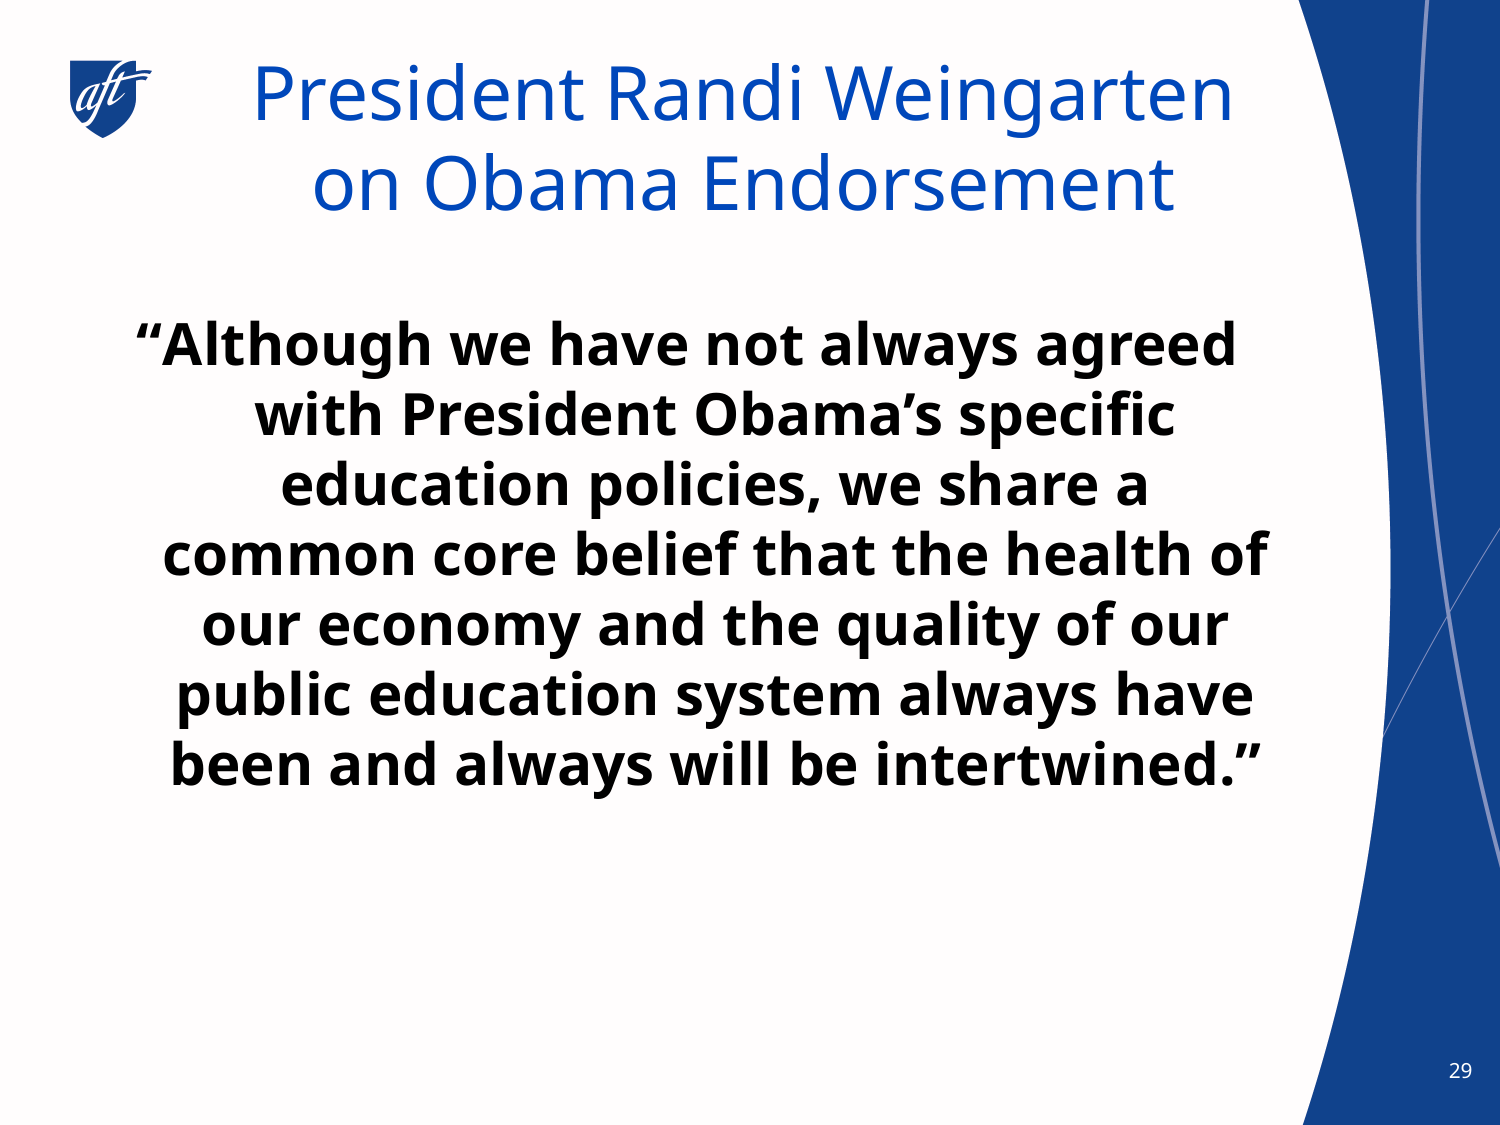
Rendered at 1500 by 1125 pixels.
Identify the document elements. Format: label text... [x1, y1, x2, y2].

list “Although we have not always agreed with President Obama’s specific education policies, we share a common core belief that the health of our economy and the quality of our public education system always have been and always will be intertwined.” [74, 299, 1301, 976]
title President Randi Weingarten on Obama Endorsement [187, 37, 1301, 263]
slide_number 29 [1174, 1049, 1488, 1101]
picture [0, 0, 1500, 1125]
